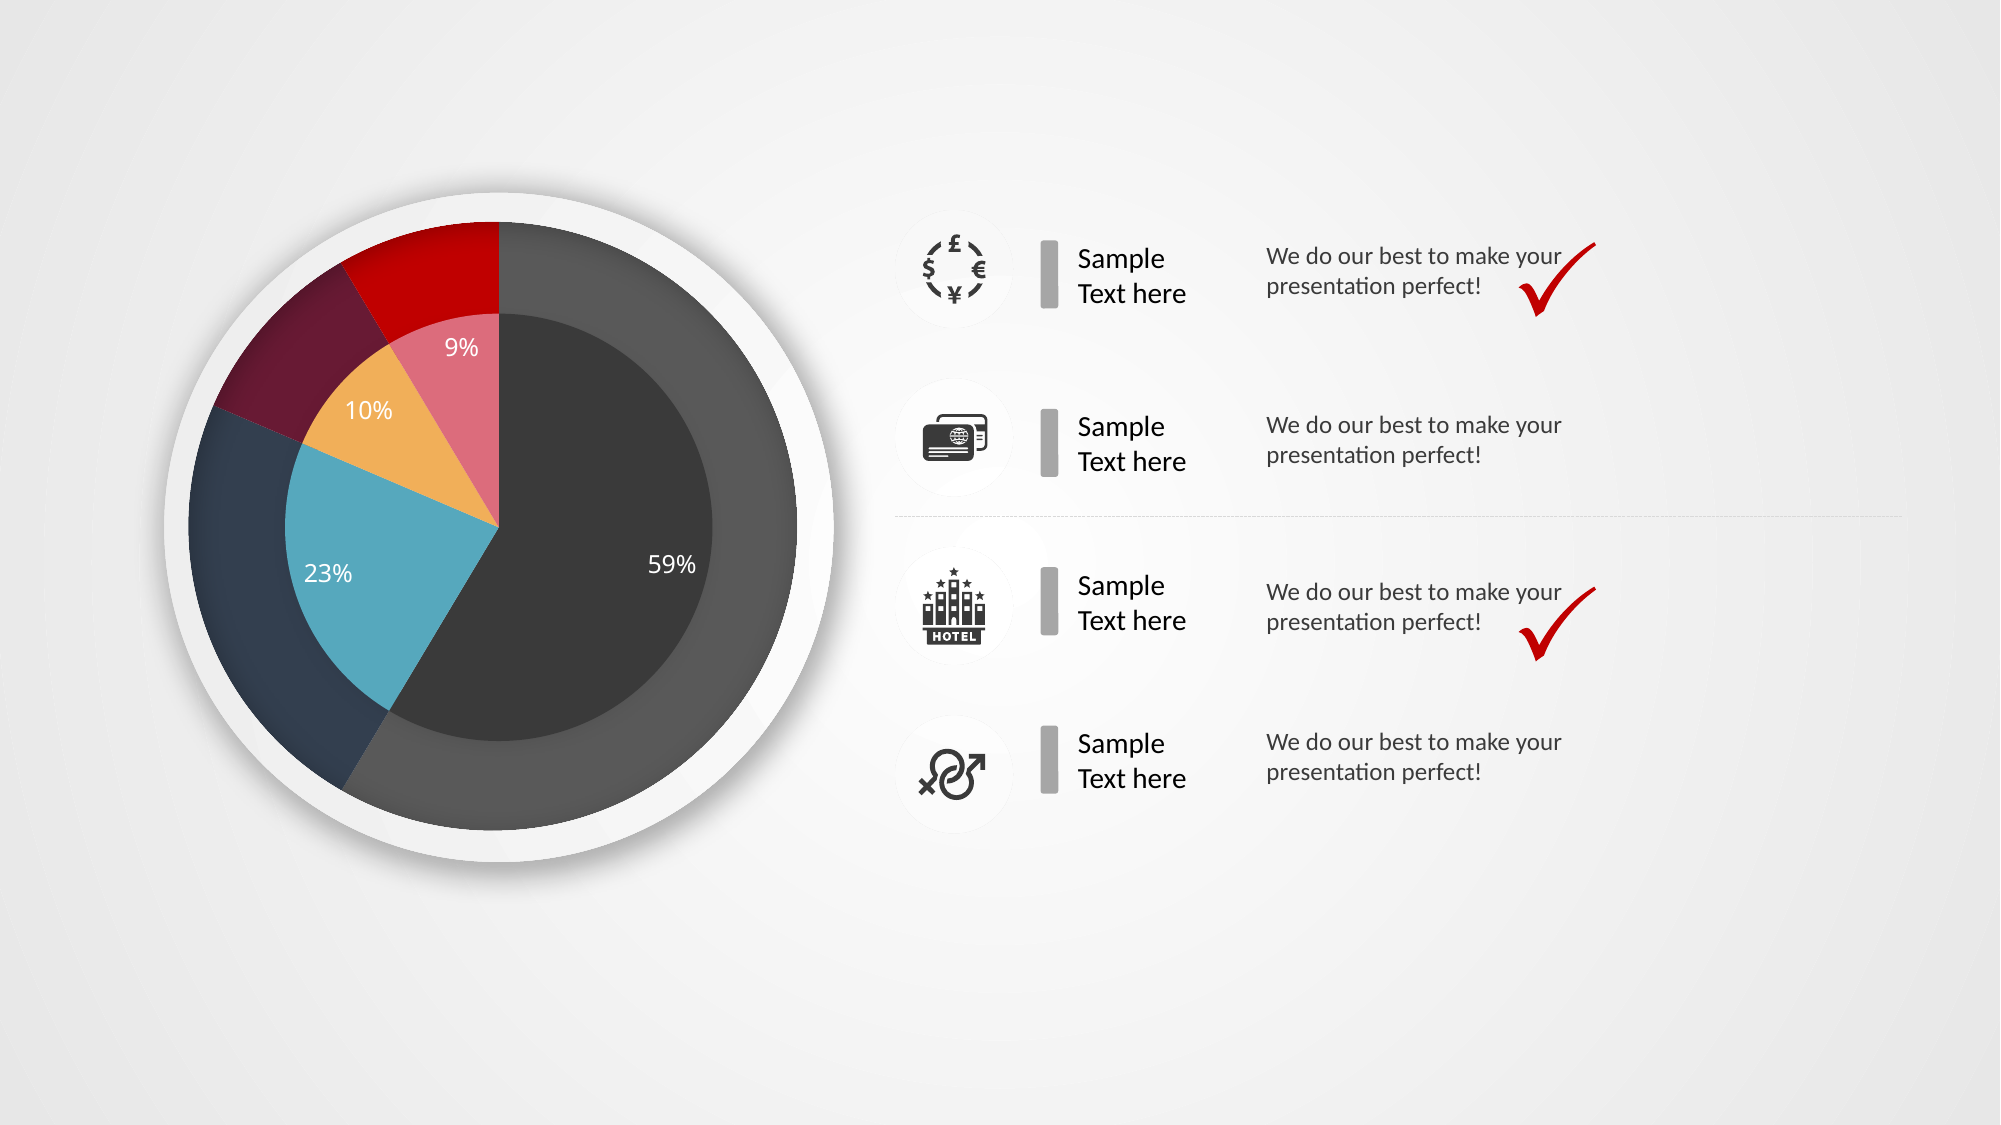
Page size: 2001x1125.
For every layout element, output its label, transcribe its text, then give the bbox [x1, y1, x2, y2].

text_box [1039, 239, 1060, 310]
text_box Sample Text here [1063, 558, 1202, 644]
text_box [1516, 240, 1598, 319]
text_box [1039, 566, 1060, 637]
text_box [895, 210, 1014, 328]
text_box We do our best to make your presentation perfect! [1251, 401, 1596, 476]
text_box We do our best to make your presentation perfect! [1251, 567, 1596, 643]
text_box Sample Text here [1063, 717, 1202, 802]
text_box We do our best to make your presentation perfect! [1251, 717, 1596, 793]
text_box Sample Text here [1063, 400, 1202, 486]
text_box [895, 378, 1014, 497]
text_box [1039, 407, 1060, 479]
text_box [1516, 585, 1598, 664]
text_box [895, 715, 1014, 834]
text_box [164, 192, 834, 862]
text_box We do our best to make your presentation perfect! [1251, 231, 1596, 307]
text_box Sample Text here [1063, 231, 1202, 317]
text_box [1039, 724, 1060, 795]
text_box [895, 546, 1014, 665]
